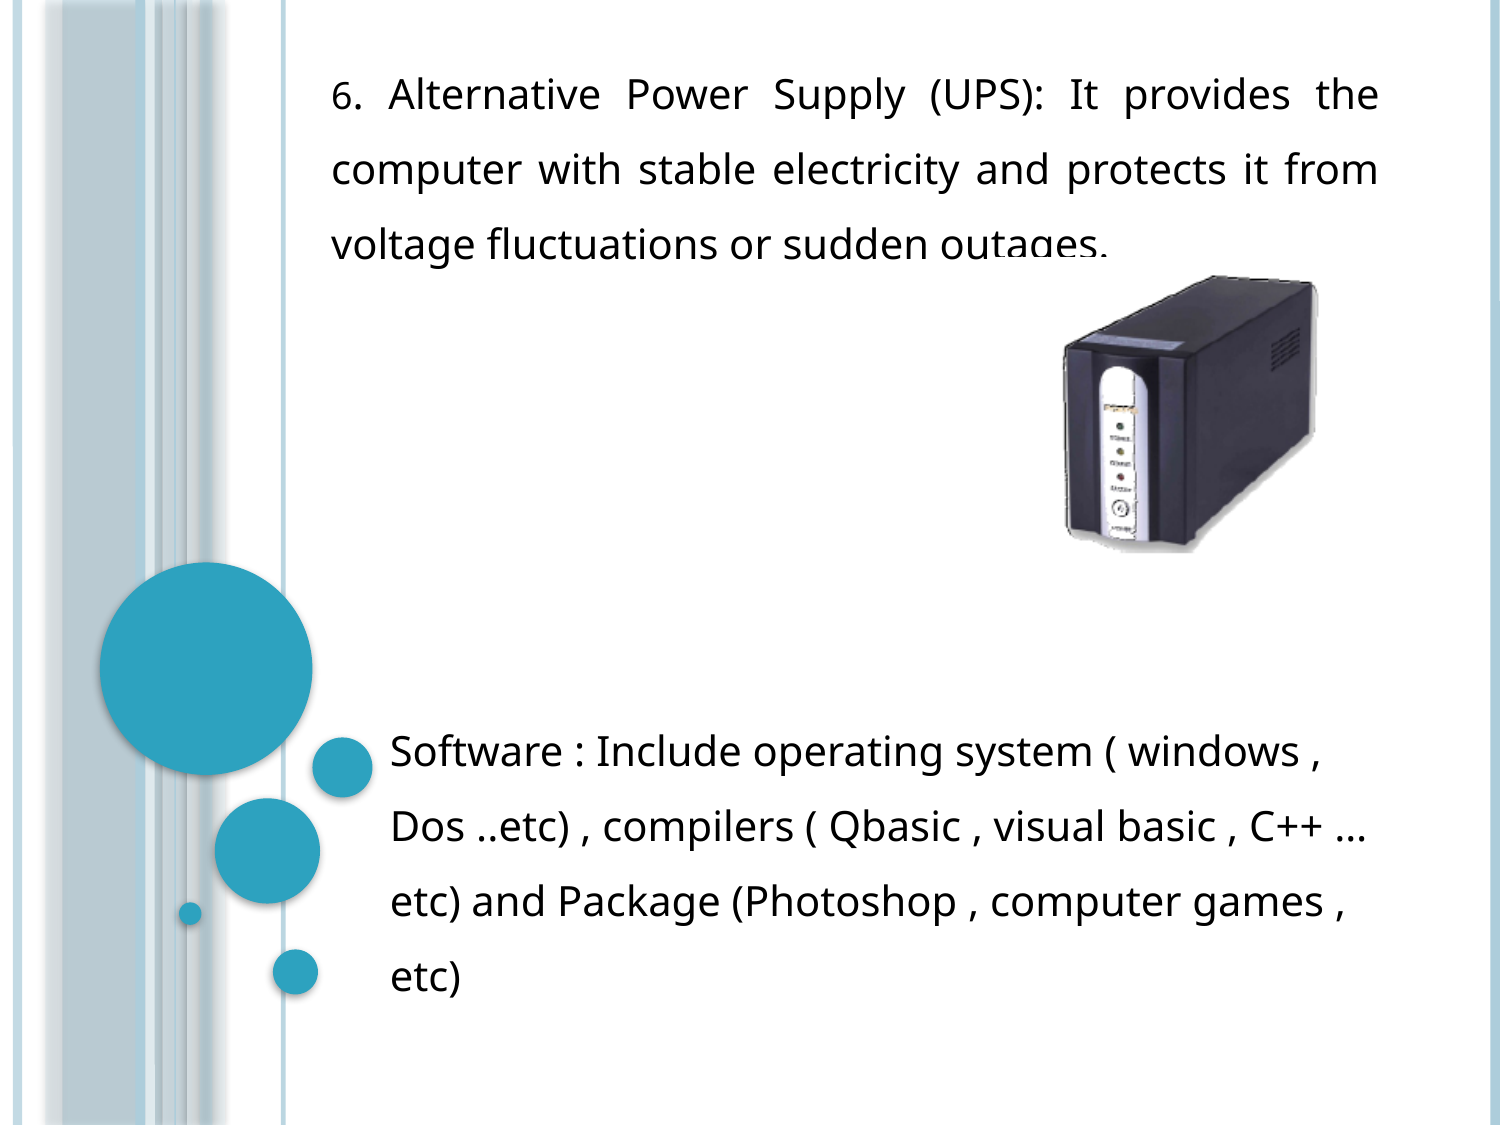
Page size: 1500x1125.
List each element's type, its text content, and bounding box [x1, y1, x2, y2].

picture [995, 257, 1361, 570]
text_box 6. Alternative Power Supply (UPS): It provides the computer with stable electricity and protects it from voltage fluctuations or sudden outages. [316, 35, 1395, 275]
text_box Software : Include operating system ( windows , Dos ..etc) , compilers ( Qbasic , visual basic , C++ … etc) and Package (Photoshop , computer games , etc) [374, 692, 1442, 1007]
